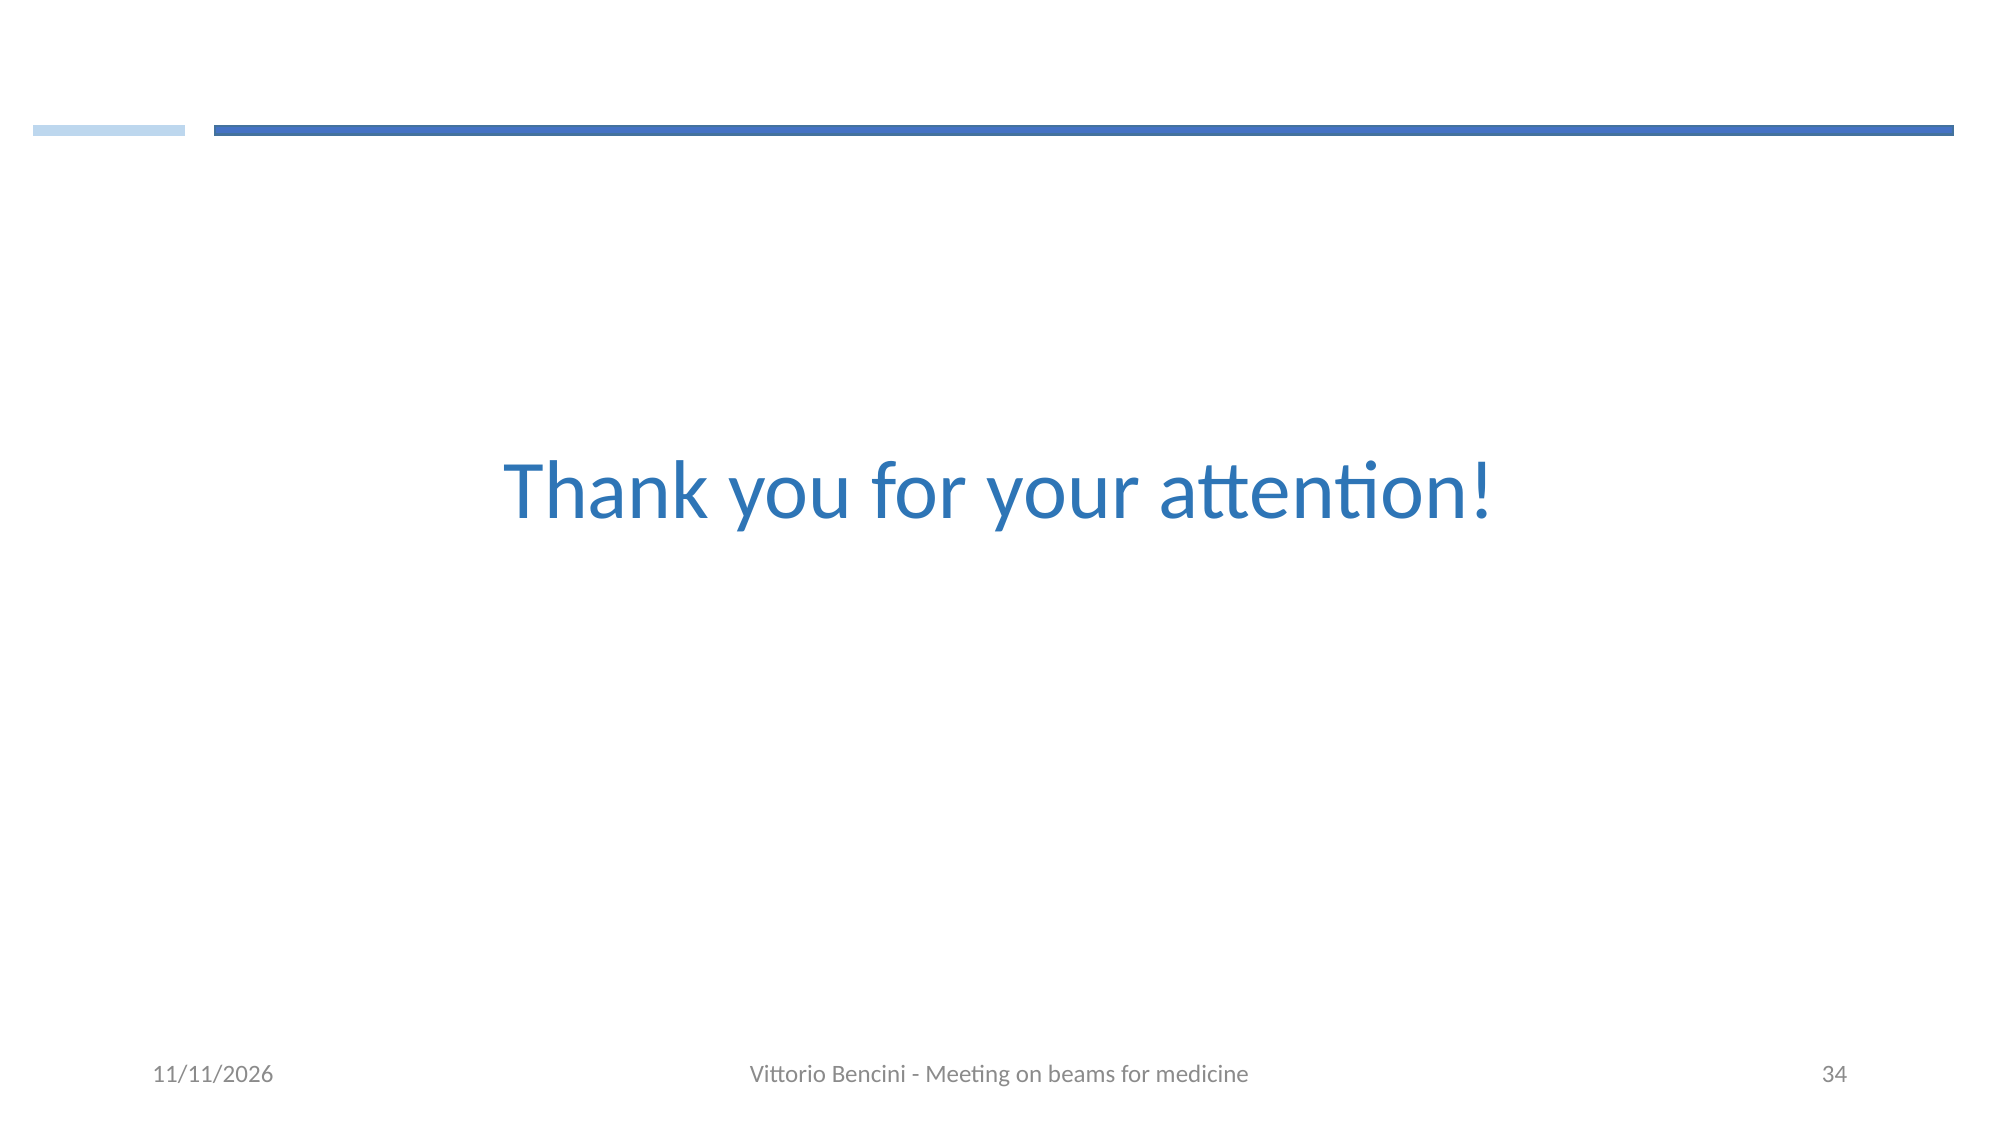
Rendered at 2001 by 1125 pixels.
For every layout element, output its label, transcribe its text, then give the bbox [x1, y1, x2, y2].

text_box Thank you for your attention! [272, 428, 1727, 543]
slide_number 34 [1412, 1042, 1863, 1103]
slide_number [137, 1042, 588, 1103]
text_box [214, 125, 1954, 136]
text_box [33, 125, 185, 136]
footer Vittorio Bencini - Meeting on beams for medicine [662, 1042, 1338, 1103]
